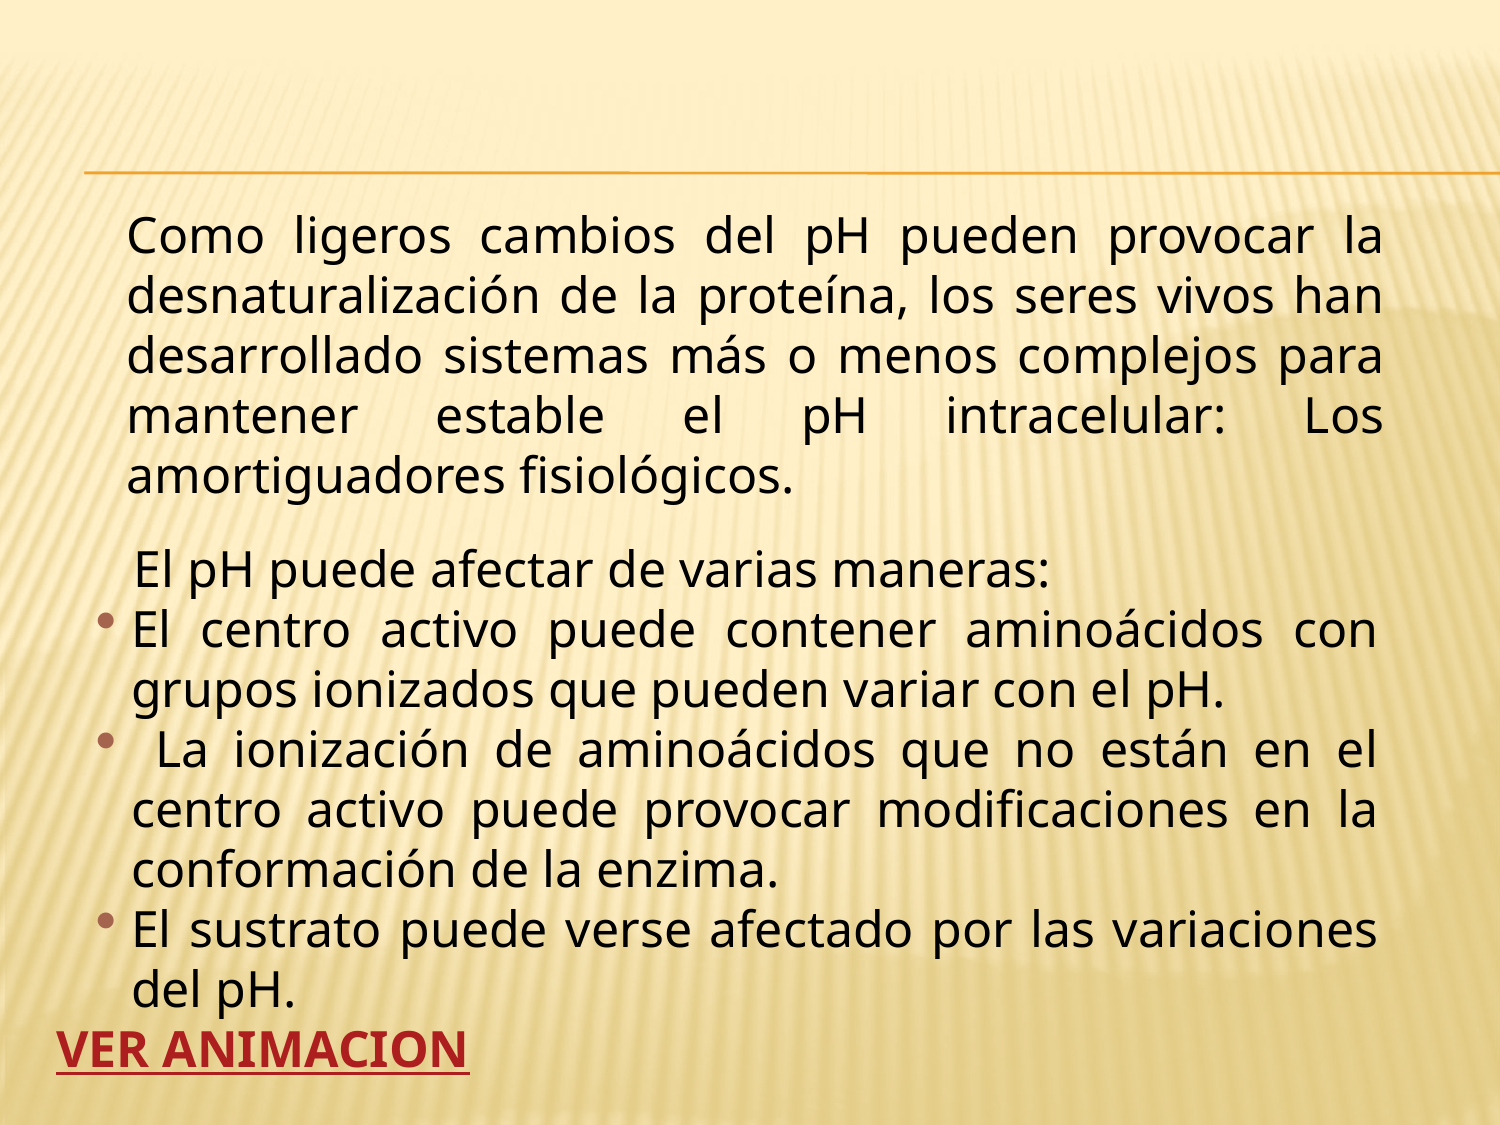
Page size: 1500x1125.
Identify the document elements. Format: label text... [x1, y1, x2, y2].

text_box El pH puede afectar de varias maneras: El centro activo puede contener aminoácidos con grupos ionizados que pueden variar con el pH. La ionización de aminoácidos que no están en el centro activo puede provocar modificaciones en la conformación de la enzima. El sustrato puede verse afectado por las variaciones del pH. VER ANIMACION [41, 503, 1394, 1061]
text_box Como ligeros cambios del pH pueden provocar la desnaturalización de la proteína, los seres vivos han desarrollado sistemas más o menos complejos para mantener estable el pH intracelular: Los amortiguadores fisiológicos. [112, 196, 1400, 596]
